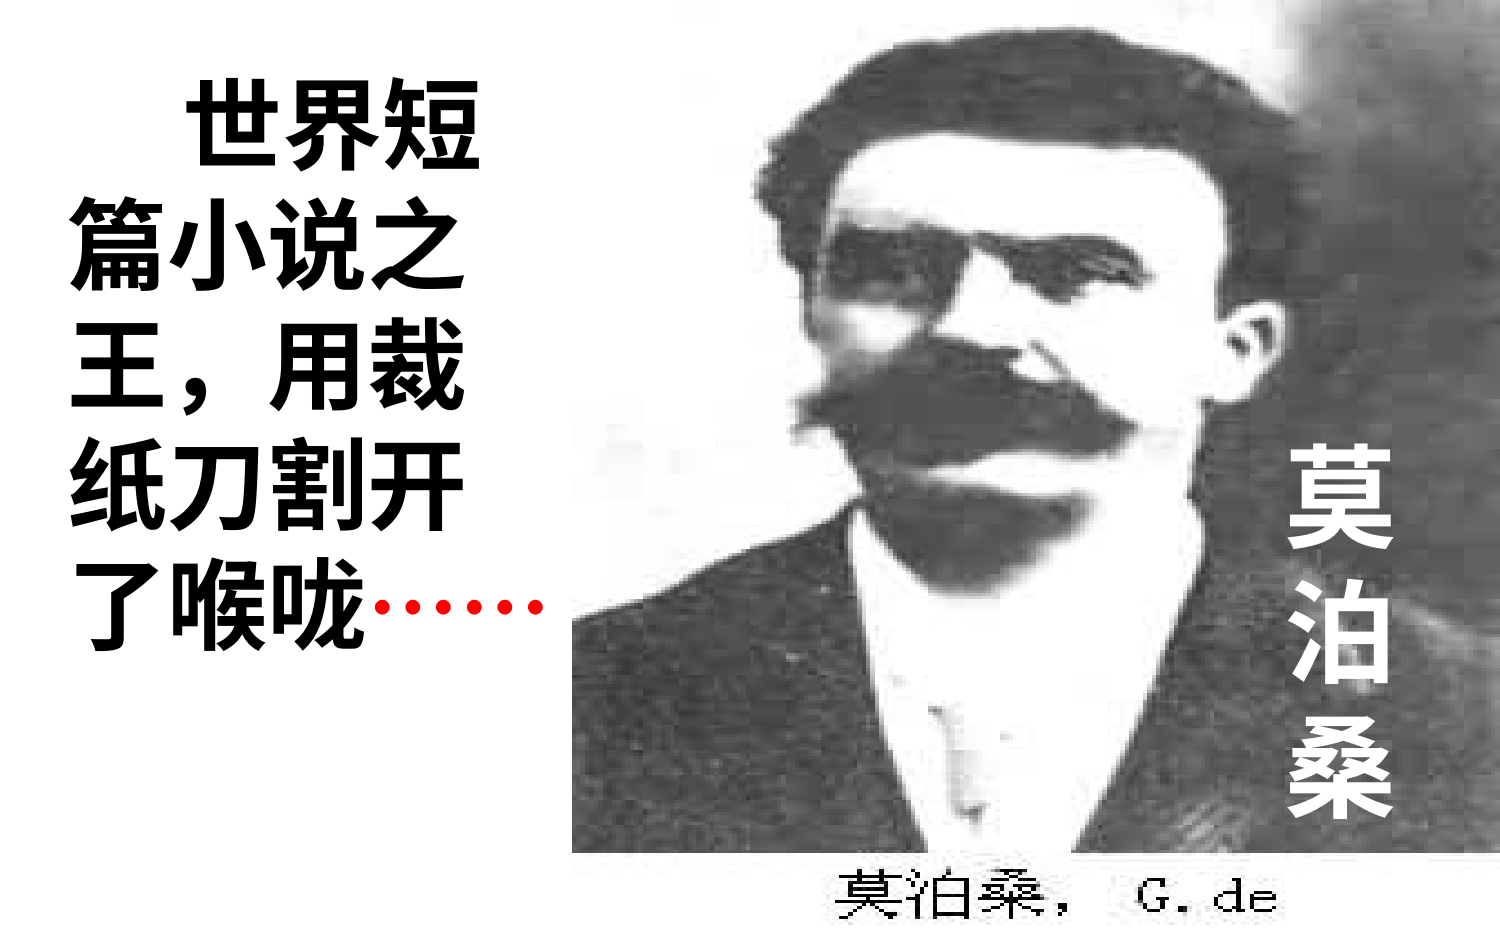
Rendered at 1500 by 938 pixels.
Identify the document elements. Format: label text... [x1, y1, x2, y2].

text_box 世界短篇小说之王，用裁纸刀割开了喉咙…… [53, 55, 567, 670]
picture [572, 0, 1500, 938]
